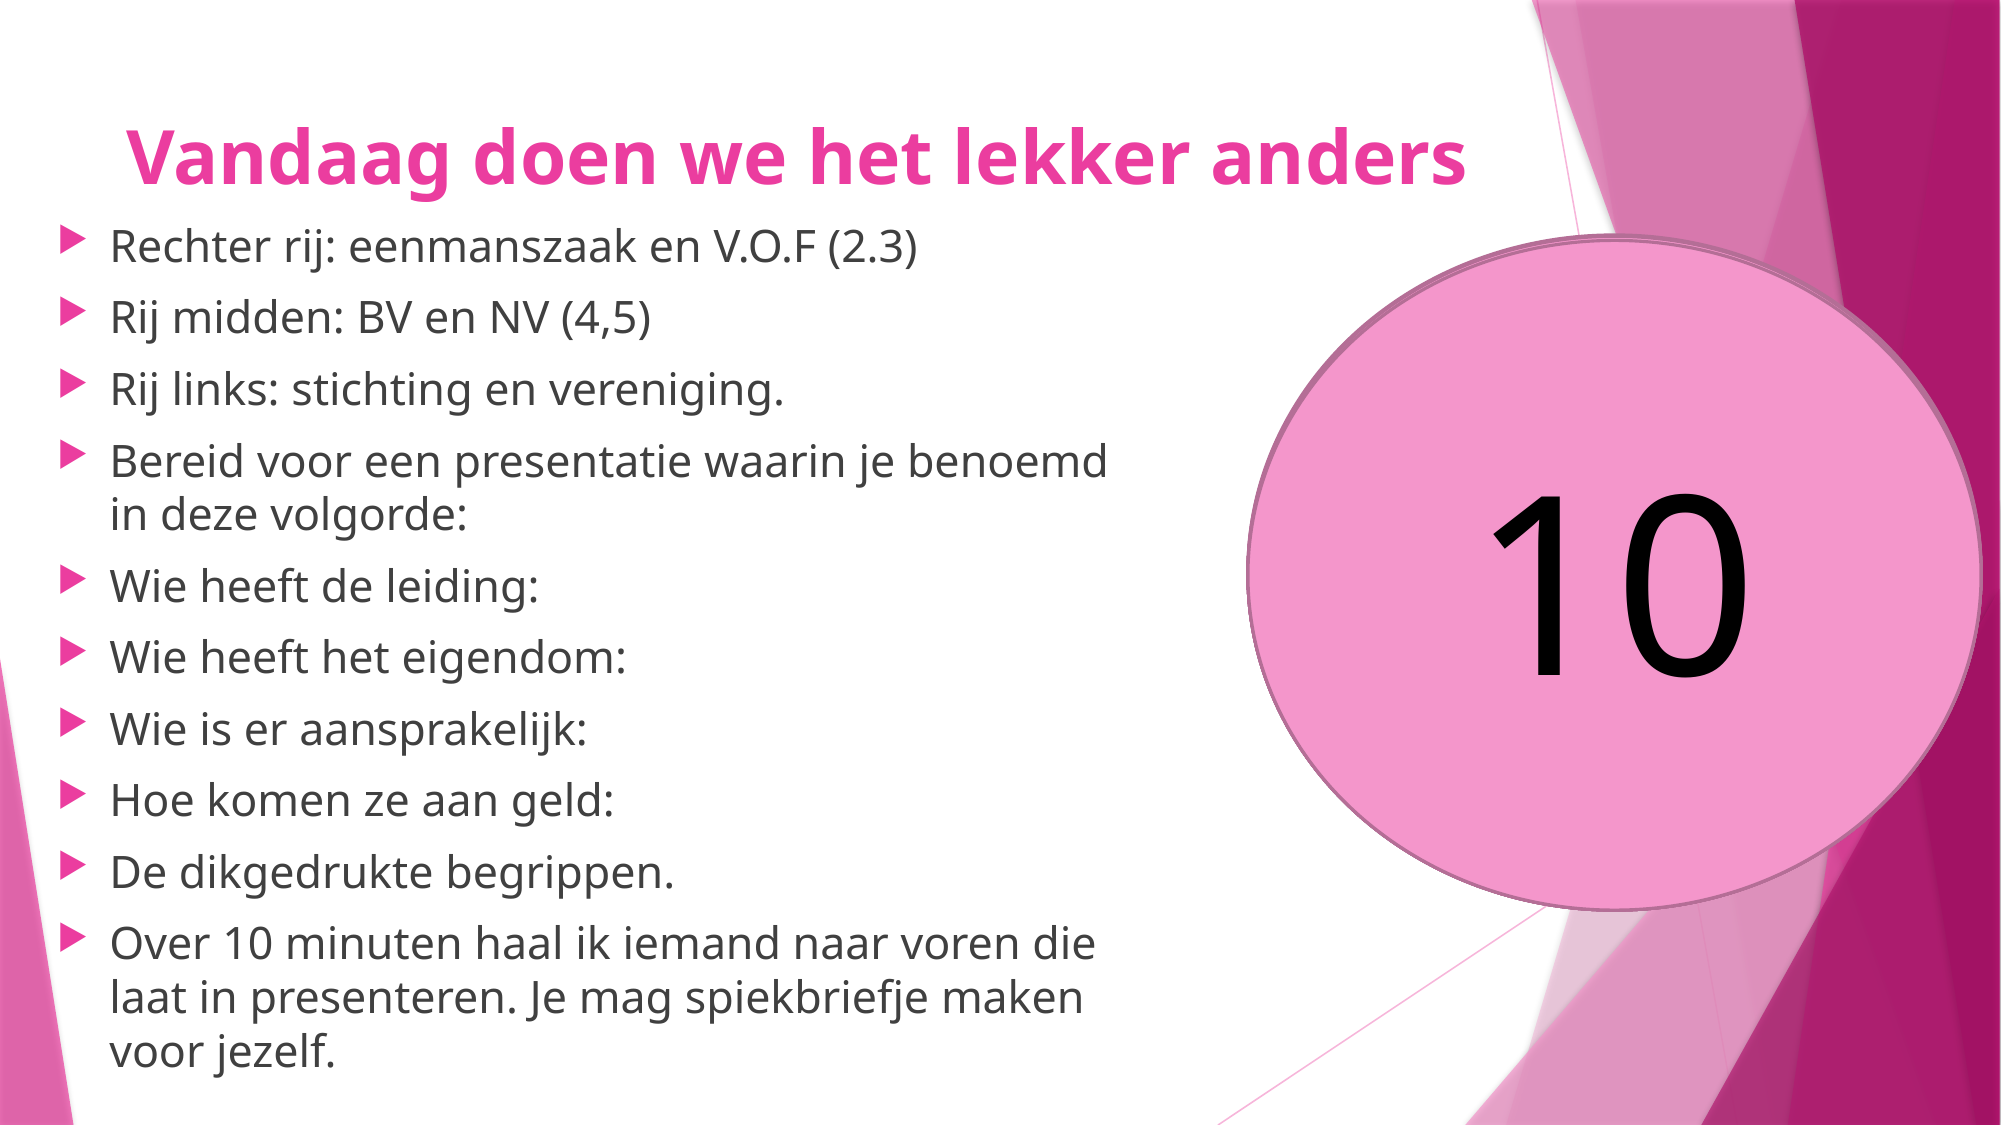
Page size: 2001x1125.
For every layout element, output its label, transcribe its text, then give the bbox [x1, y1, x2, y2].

list Rechter rij: eenmanszaak en V.O.F (2.3) Rij midden: BV en NV (4,5) Rij links: stichting en vereniging. Bereid voor een presentatie waarin je benoemd in deze volgorde: Wie heeft de leiding: Wie heeft het eigendom: Wie is er aansprakelijk: Hoe komen ze aan geld: De dikgedrukte begrippen. Over 10 minuten haal ik iemand naar voren die laat in presenteren. Je mag spiekbriefje maken voor jezelf. [42, 210, 1137, 1090]
text_box 10 [1246, 238, 1983, 912]
text_box 9 [1254, 234, 1975, 502]
title Vandaag doen we het lekker anders [111, 101, 1522, 319]
